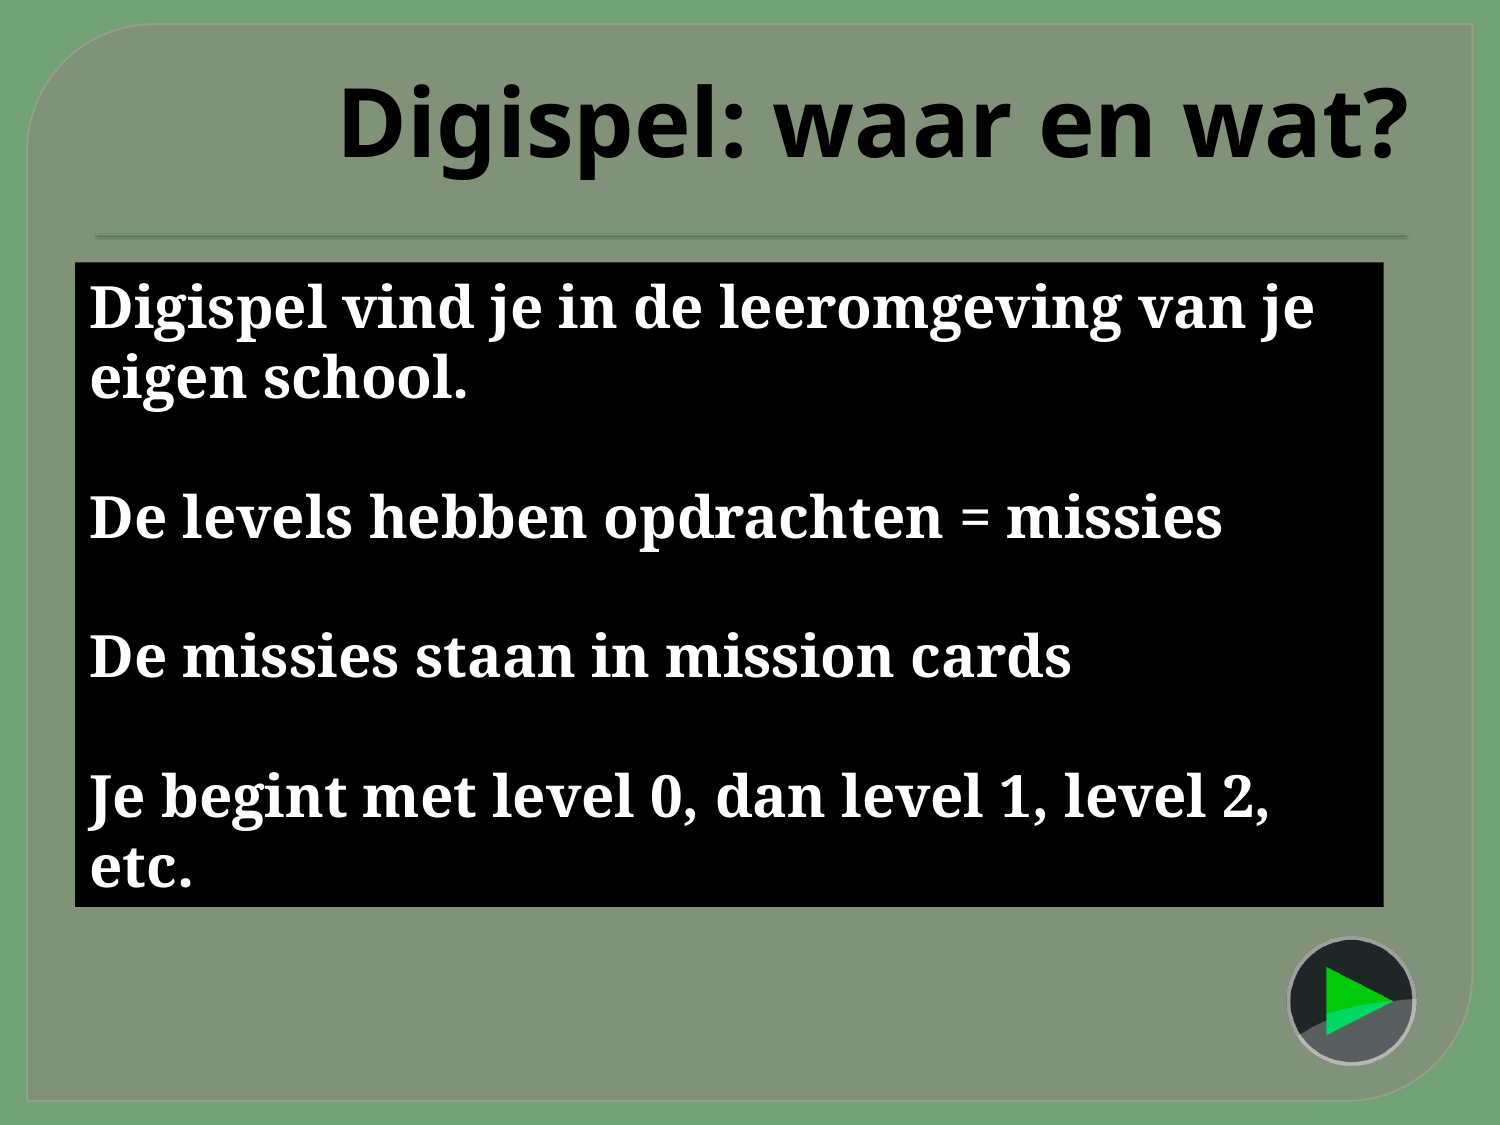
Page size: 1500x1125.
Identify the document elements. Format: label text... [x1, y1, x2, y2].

text_box Digispel vind je in de leeromgeving van je eigen school. De levels hebben opdrachten = missies De missies staan in mission cards Je begint met level 0, dan level 1, level 2, etc. [75, 262, 1384, 907]
title Digispel: waar en wat? [75, 45, 1425, 185]
picture [1269, 917, 1434, 1083]
